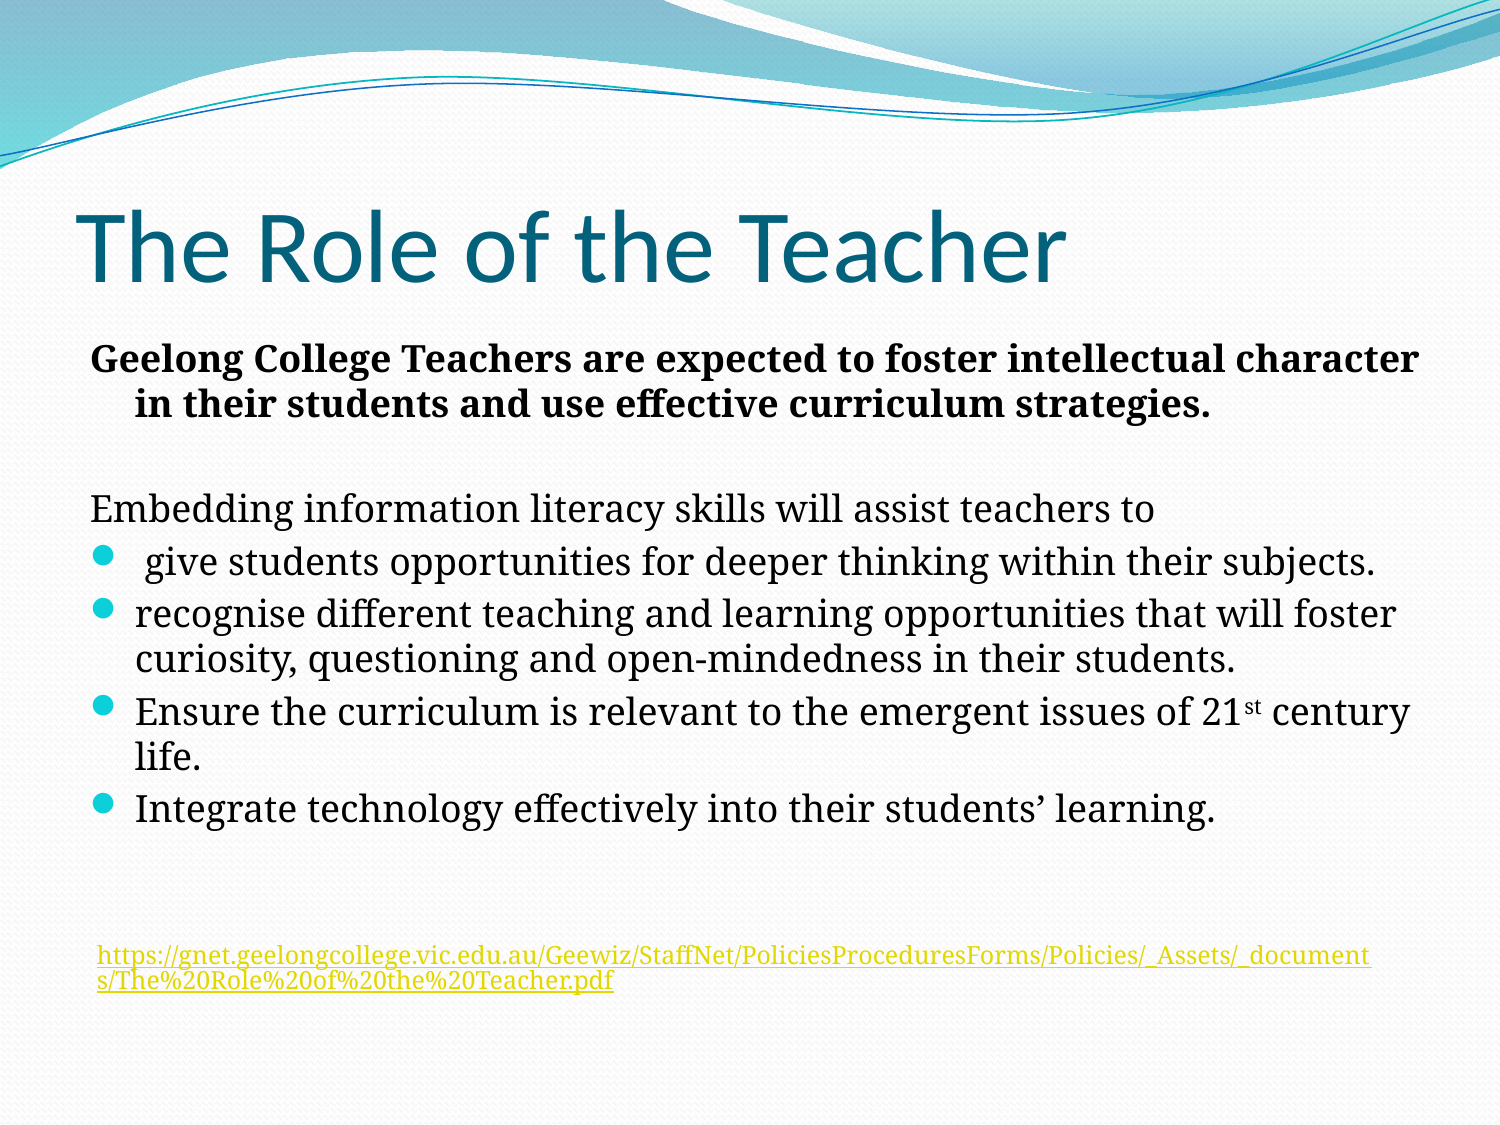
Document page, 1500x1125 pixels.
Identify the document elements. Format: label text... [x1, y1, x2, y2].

text_box https://gnet.geelongcollege.vic.edu.au/Geewiz/StaffNet/PoliciesProceduresForms/Policies/_Assets/_documents/The%20Role%20of%20the%20Teacher.pdf [82, 363, 1395, 1011]
list Geelong College Teachers are expected to foster intellectual character in their students and use effective curriculum strategies. Embedding information literacy skills will assist teachers to give students opportunities for deeper thinking within their subjects. recognise different teaching and learning opportunities that will foster curiosity, questioning and open-mindedness in their students. Ensure the curriculum is relevant to the emergent issues of 21st century life. Integrate technology effectively into their students’ learning. [75, 328, 1454, 1001]
title The Role of the Teacher [75, 115, 1425, 303]
